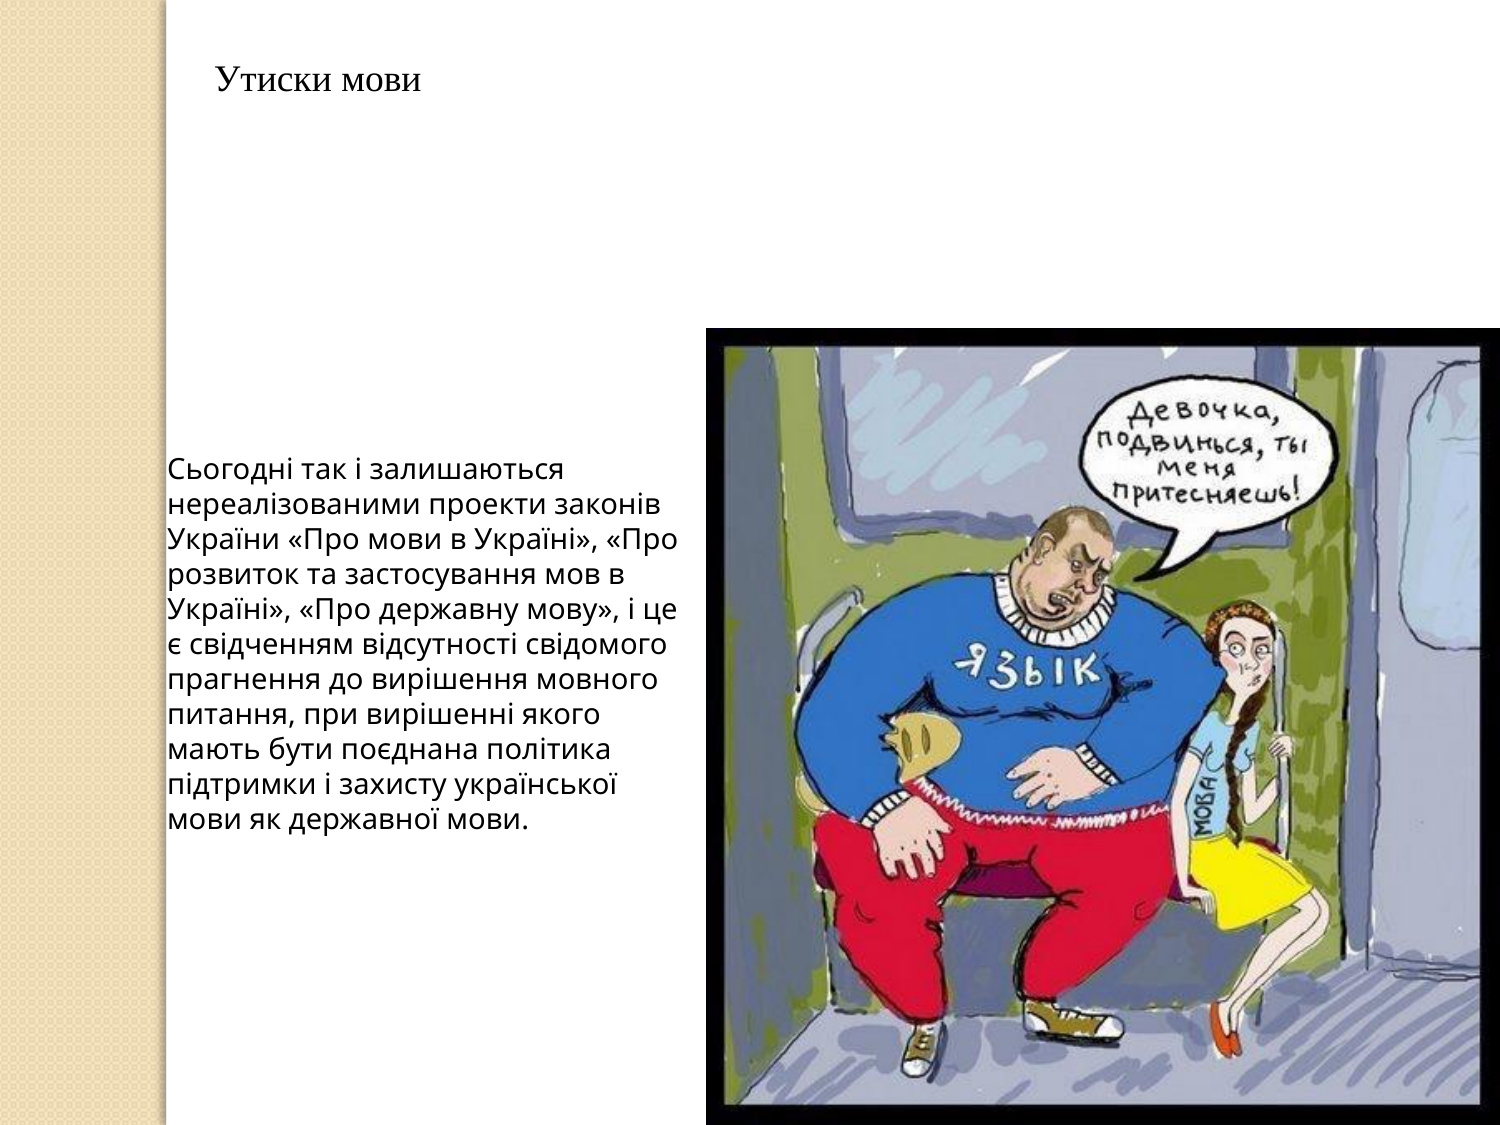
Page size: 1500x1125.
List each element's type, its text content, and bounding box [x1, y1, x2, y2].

text_box Сьогодні так і залишаються нереалізованими проекти законів України «Про мови в Україні», «Про розвиток та застосування мов в Україні», «Про державну мову», і це є свідченням відсутності свідомого прагнення до вирішення мовного питання, при вирішенні якого мають бути поєднана політика підтримки і захисту української мови як державної мови. [152, 58, 704, 843]
picture [706, 327, 1500, 1125]
text_box Утиски мови [199, 46, 1336, 107]
